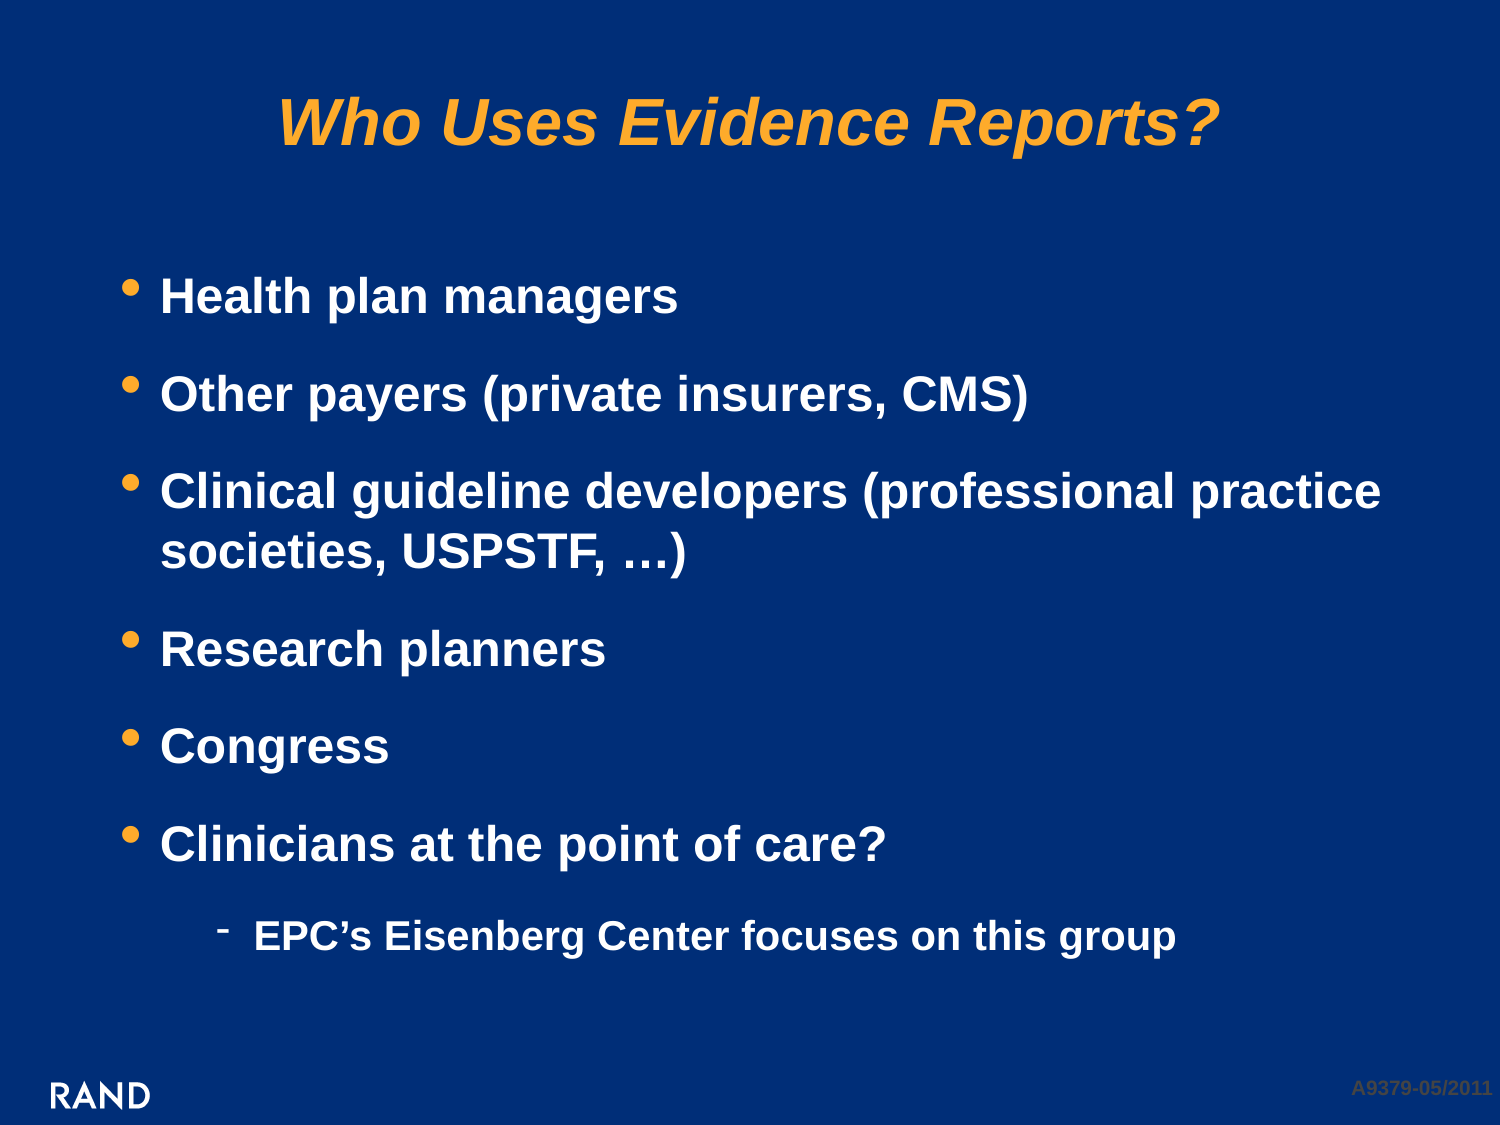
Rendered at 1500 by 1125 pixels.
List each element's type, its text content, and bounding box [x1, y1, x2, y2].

list Health plan managers Other payers (private insurers, CMS) Clinical guideline developers (professional practice societies, USPSTF, …) Research planners Congress Clinicians at the point of care? EPC’s Eisenberg Center focuses on this group [51, 256, 1449, 1006]
picture [50, 1079, 151, 1110]
title Who Uses Evidence Reports? [0, 24, 1500, 213]
